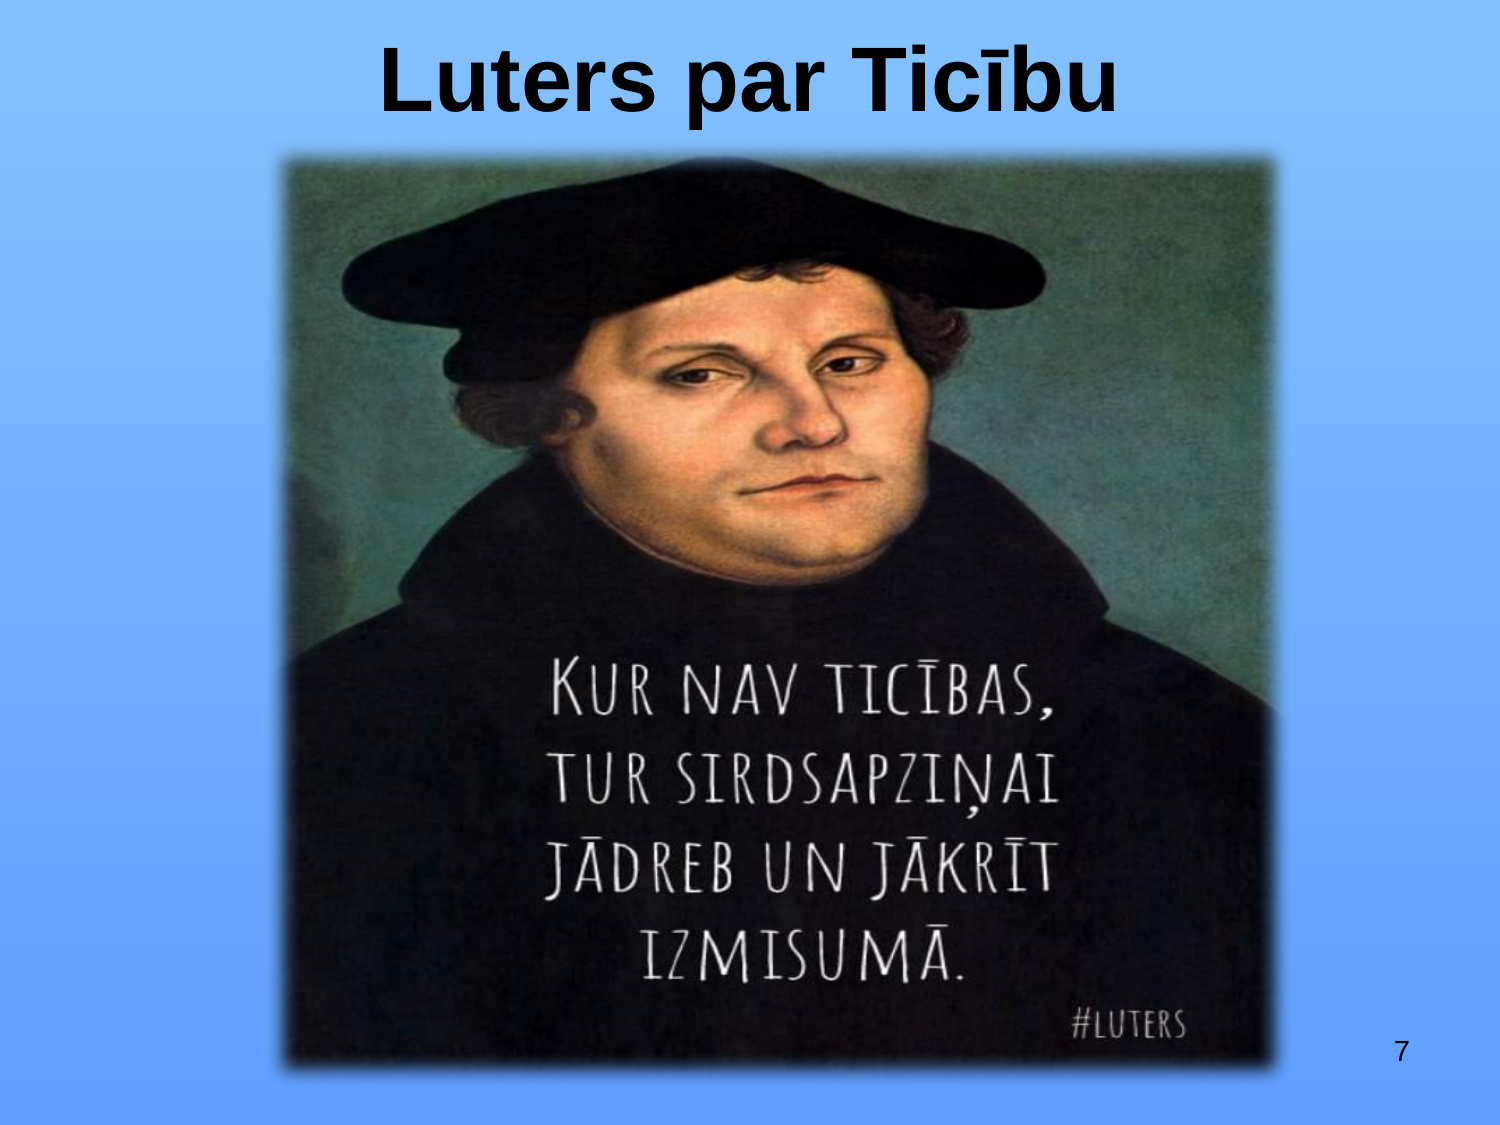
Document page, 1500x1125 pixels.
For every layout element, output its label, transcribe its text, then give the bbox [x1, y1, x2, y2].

title Luters par Ticību [0, 0, 1500, 150]
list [265, 140, 1294, 1088]
slide_number 7 [1074, 1024, 1426, 1103]
